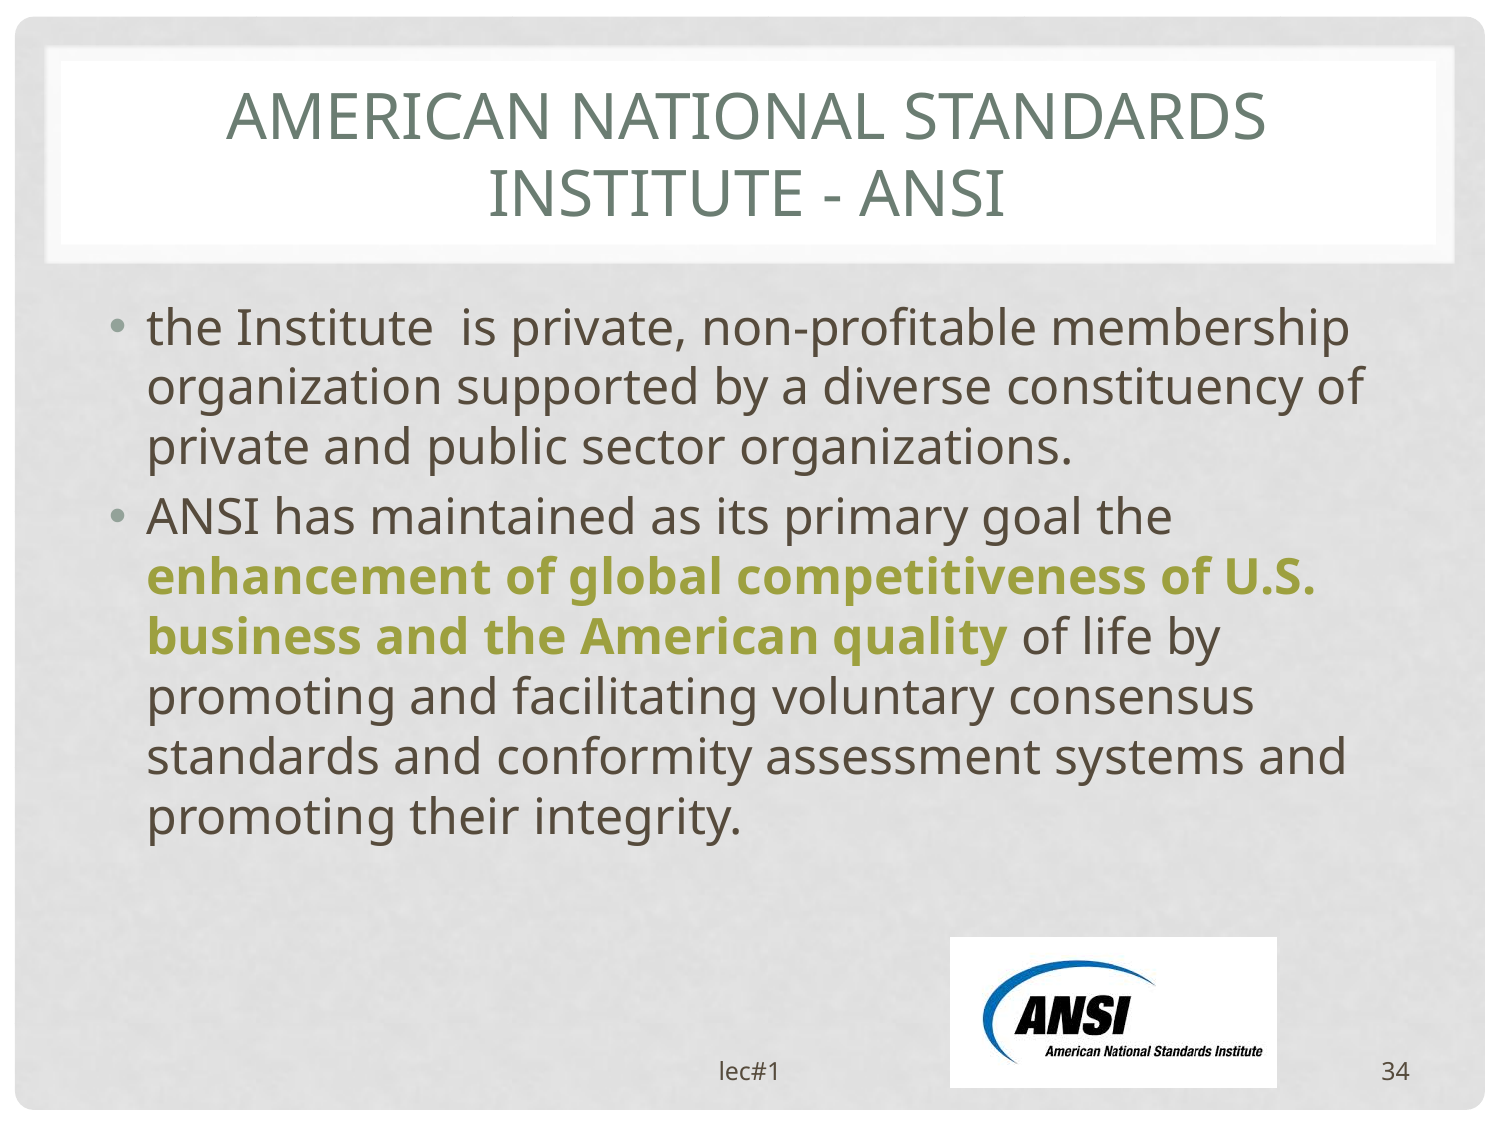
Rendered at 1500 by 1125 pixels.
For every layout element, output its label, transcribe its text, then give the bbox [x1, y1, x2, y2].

list the Institute is private, non-profitable membership organization supported by a diverse constituency of private and public sector organizations. ANSI has maintained as its primary goal the enhancement of global competitiveness of U.S. business and the American quality of life by promoting and facilitating voluntary consensus standards and conformity assessment systems and promoting their integrity. [75, 287, 1425, 1005]
slide_number 34 [1074, 1042, 1425, 1103]
footer lec#1 [512, 1042, 988, 1103]
picture [949, 937, 1277, 1088]
title American national standards institute - ANSI [69, 66, 1425, 238]
